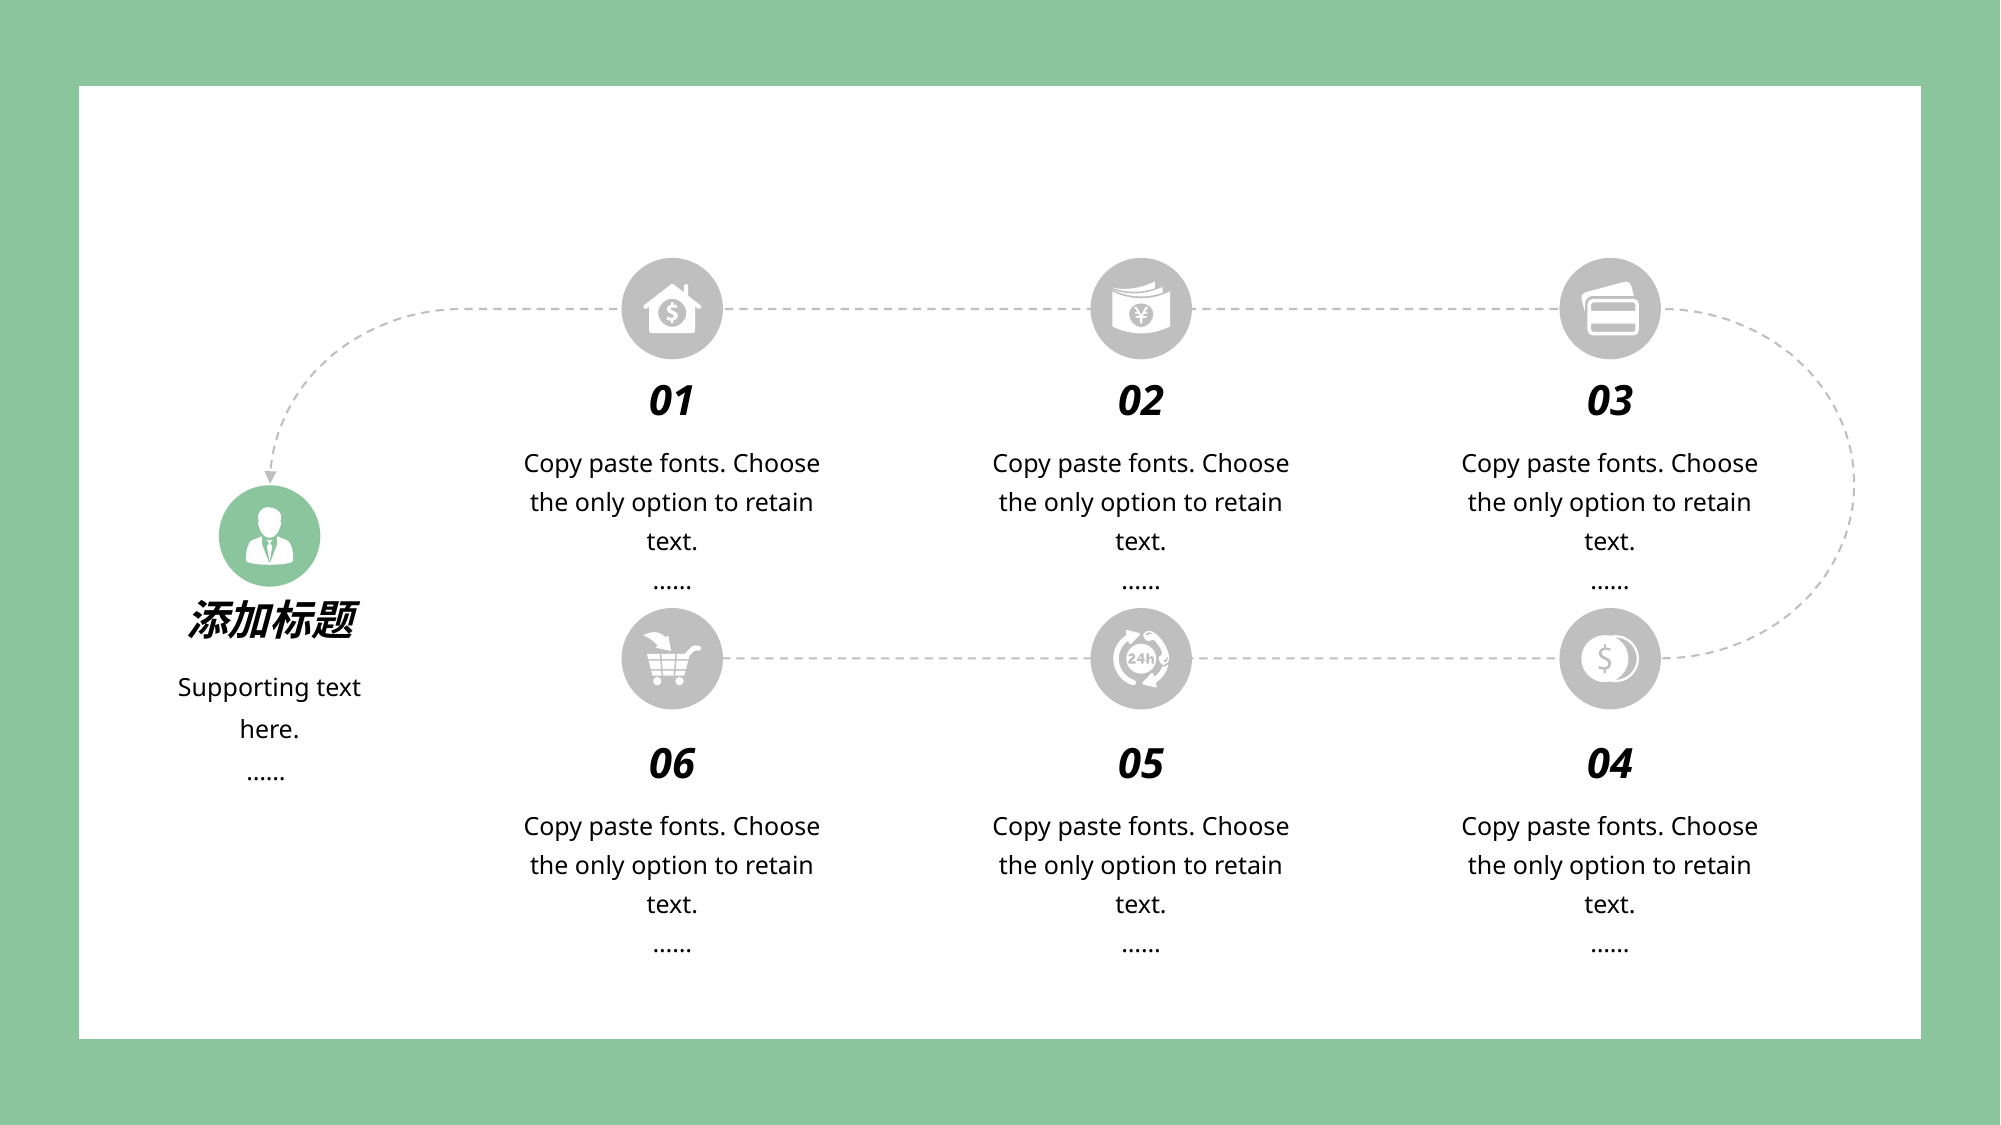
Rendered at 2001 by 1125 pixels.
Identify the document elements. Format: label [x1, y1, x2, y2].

text_box [258, 507, 282, 538]
text_box [145, 586, 394, 753]
text_box [1587, 298, 1639, 336]
text_box [218, 485, 321, 586]
text_box [970, 728, 1312, 927]
text_box [1439, 728, 1781, 927]
text_box [1112, 281, 1171, 334]
text_box [1113, 629, 1141, 686]
text_box [643, 284, 702, 334]
text_box [1581, 281, 1634, 312]
text_box [621, 257, 723, 360]
text_box [501, 366, 843, 564]
text_box [501, 728, 843, 927]
text_box [1439, 366, 1781, 564]
text_box [1126, 643, 1157, 674]
text_box [1142, 630, 1170, 688]
text_box [621, 608, 723, 710]
text_box [1559, 608, 1661, 710]
text_box [646, 645, 702, 686]
text_box [264, 308, 1855, 659]
text_box [1090, 608, 1192, 710]
text_box [970, 366, 1312, 564]
text_box [643, 632, 672, 651]
text_box [1090, 257, 1192, 360]
text_box [86, 94, 1913, 1031]
text_box [1559, 257, 1661, 360]
text_box [1581, 635, 1640, 683]
text_box [245, 536, 294, 565]
